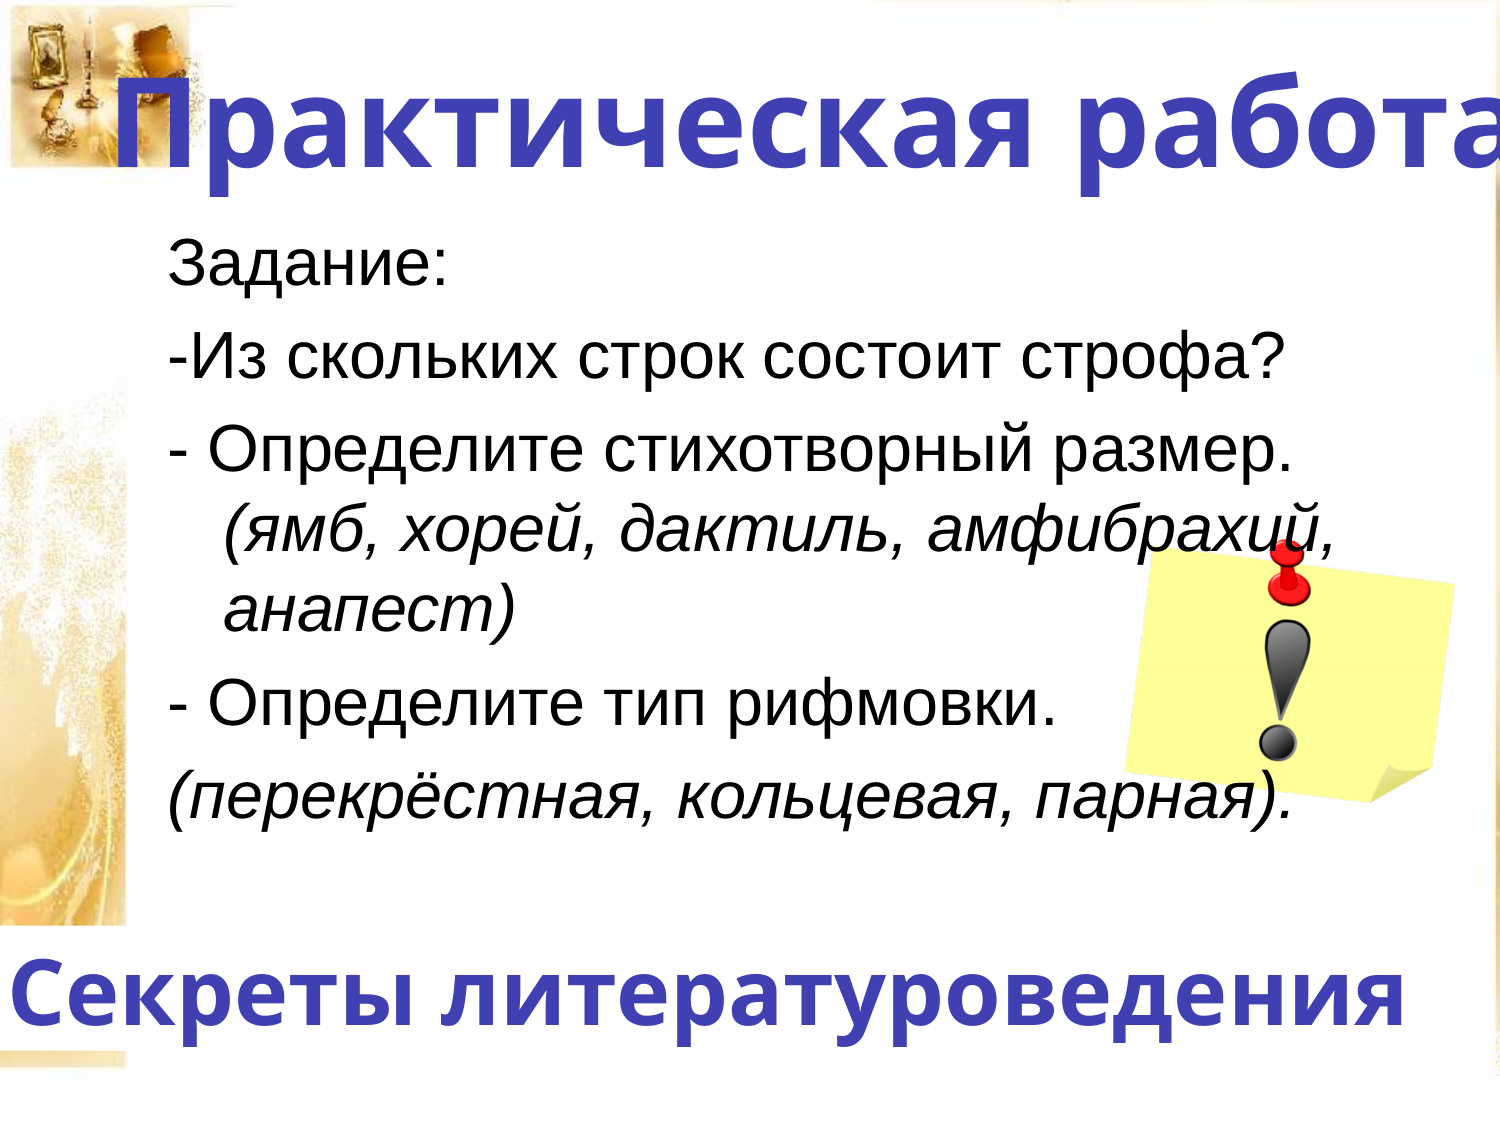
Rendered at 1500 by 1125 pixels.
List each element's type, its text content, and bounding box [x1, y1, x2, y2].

text_box Секреты литературоведения [0, 925, 1426, 1051]
list Задание: -Из скольких строк состоит строфа? - Определите стихотворный размер. (ямб, хорей, дактиль, амфибрахий, анапест) - Определите тип рифмовки. (перекрёстная, кольцевая, парная). [152, 210, 1456, 825]
picture [0, 0, 1500, 1125]
text_box Практическая работа [92, 35, 1500, 201]
